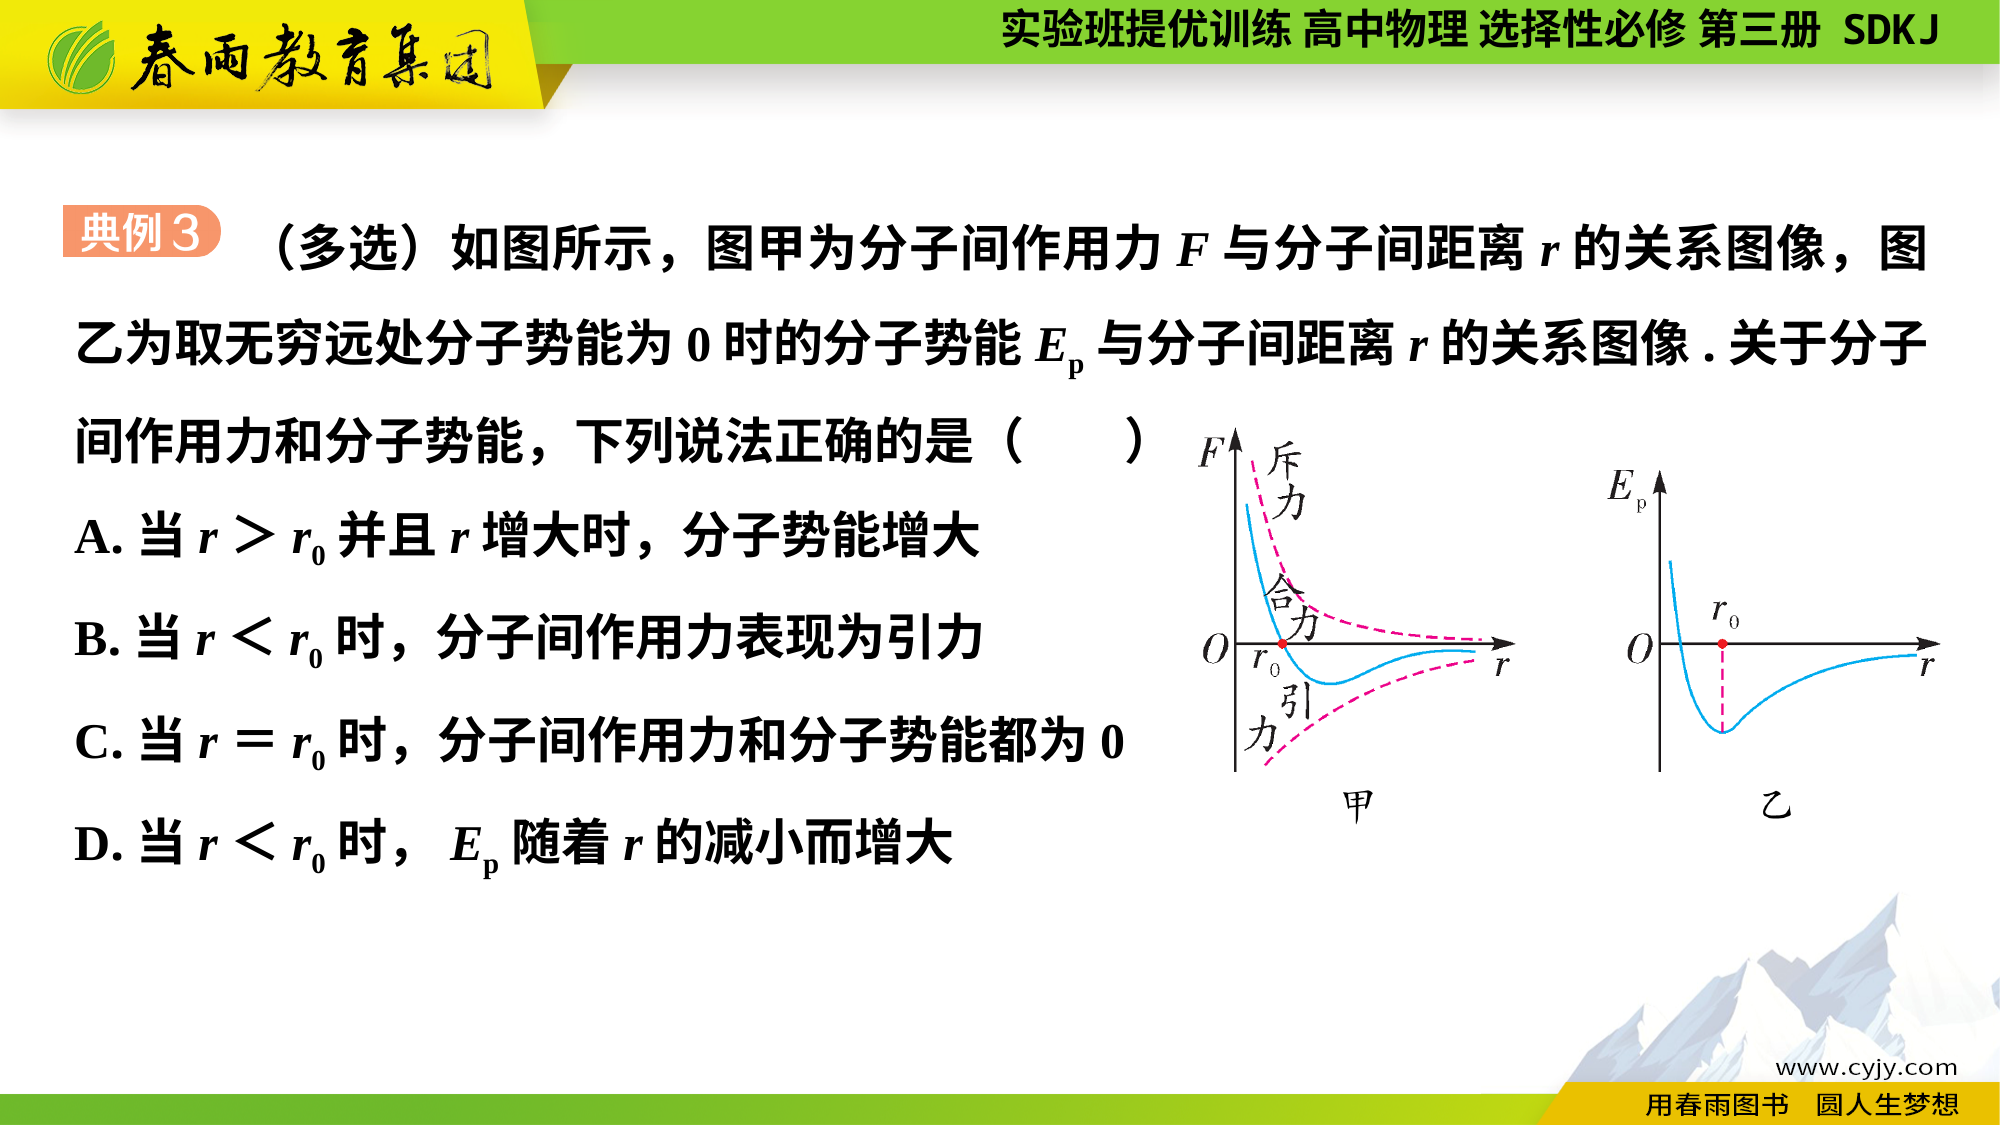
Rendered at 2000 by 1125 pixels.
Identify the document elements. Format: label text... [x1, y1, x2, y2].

picture [0, 0, 2000, 1125]
list （多选）如图所示，图甲为分子间作用力F与分子间距离r的关系图像，图乙为取无穷远处分子势能为0时的分子势能Ep与分子间距离r的关系图像.关于分子间作用力和分子势能，下列说法正确的是（ ） A.当r＞r0并且r增大时，分子势能增大 B.当r＜r0时，分子间作用力表现为引力 C.当r＝r0时，分子间作用力和分子势能都为0 D.当r＜r0时，Ep随着r的减小而增大 [59, 179, 1944, 831]
